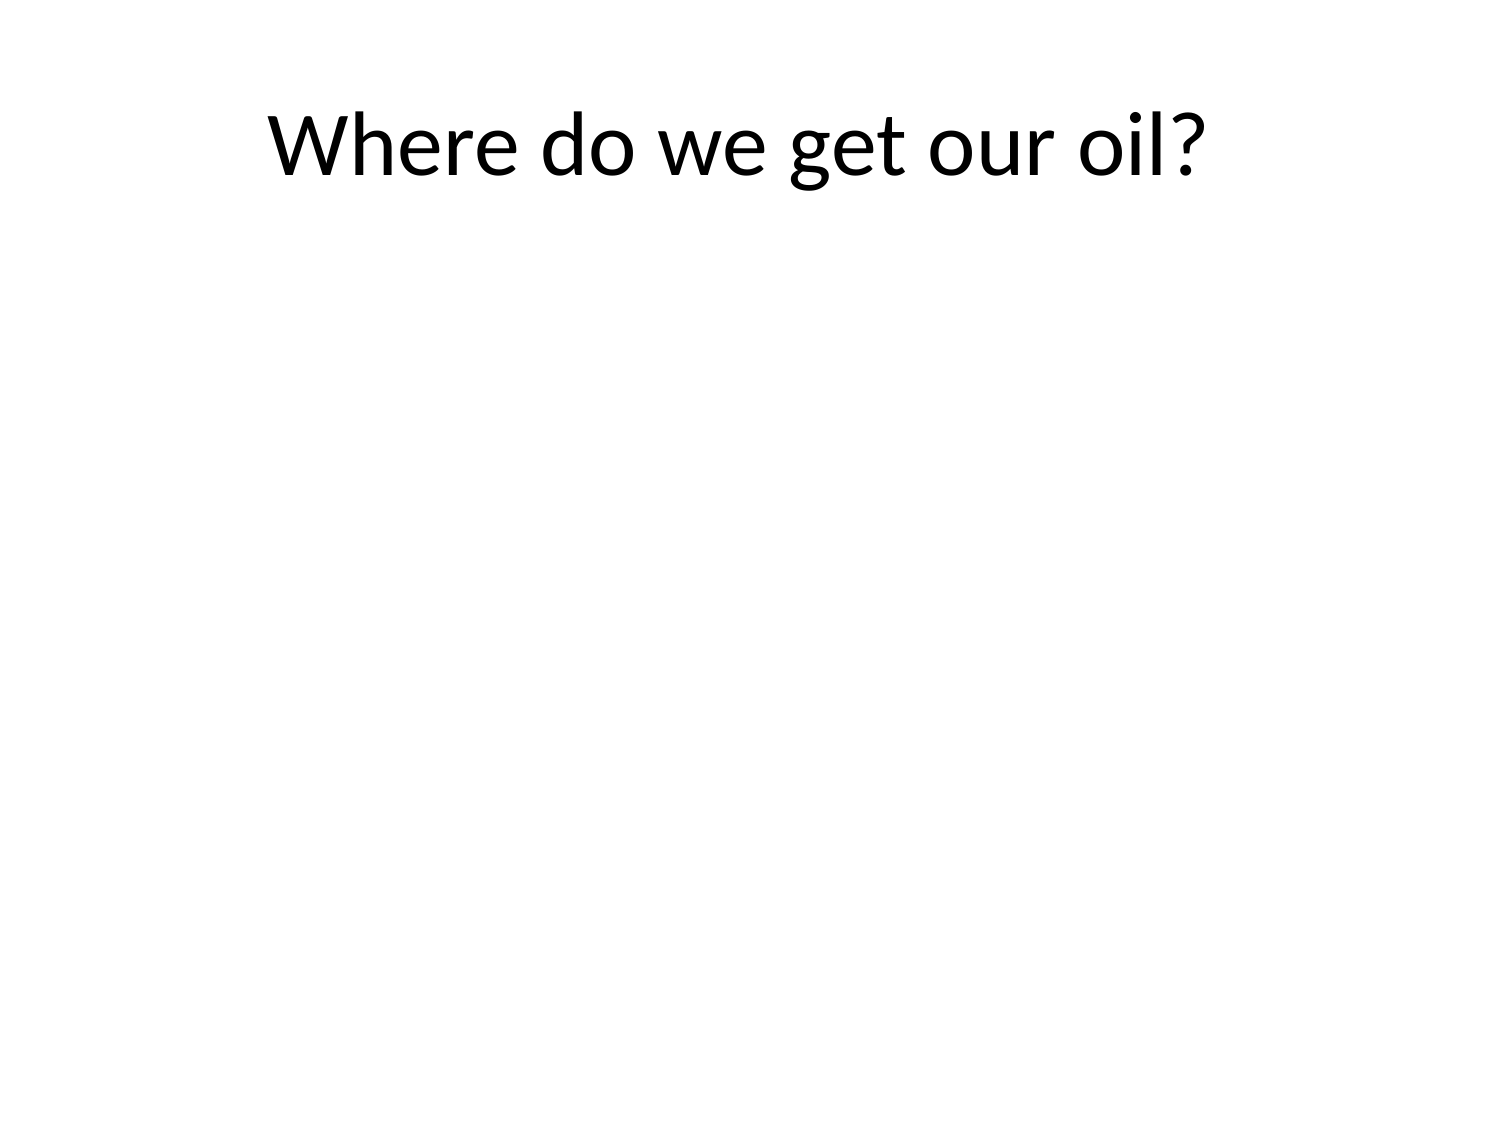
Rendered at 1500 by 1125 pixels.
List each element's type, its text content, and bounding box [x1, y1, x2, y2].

title Where do we get our oil? [75, 45, 1425, 233]
